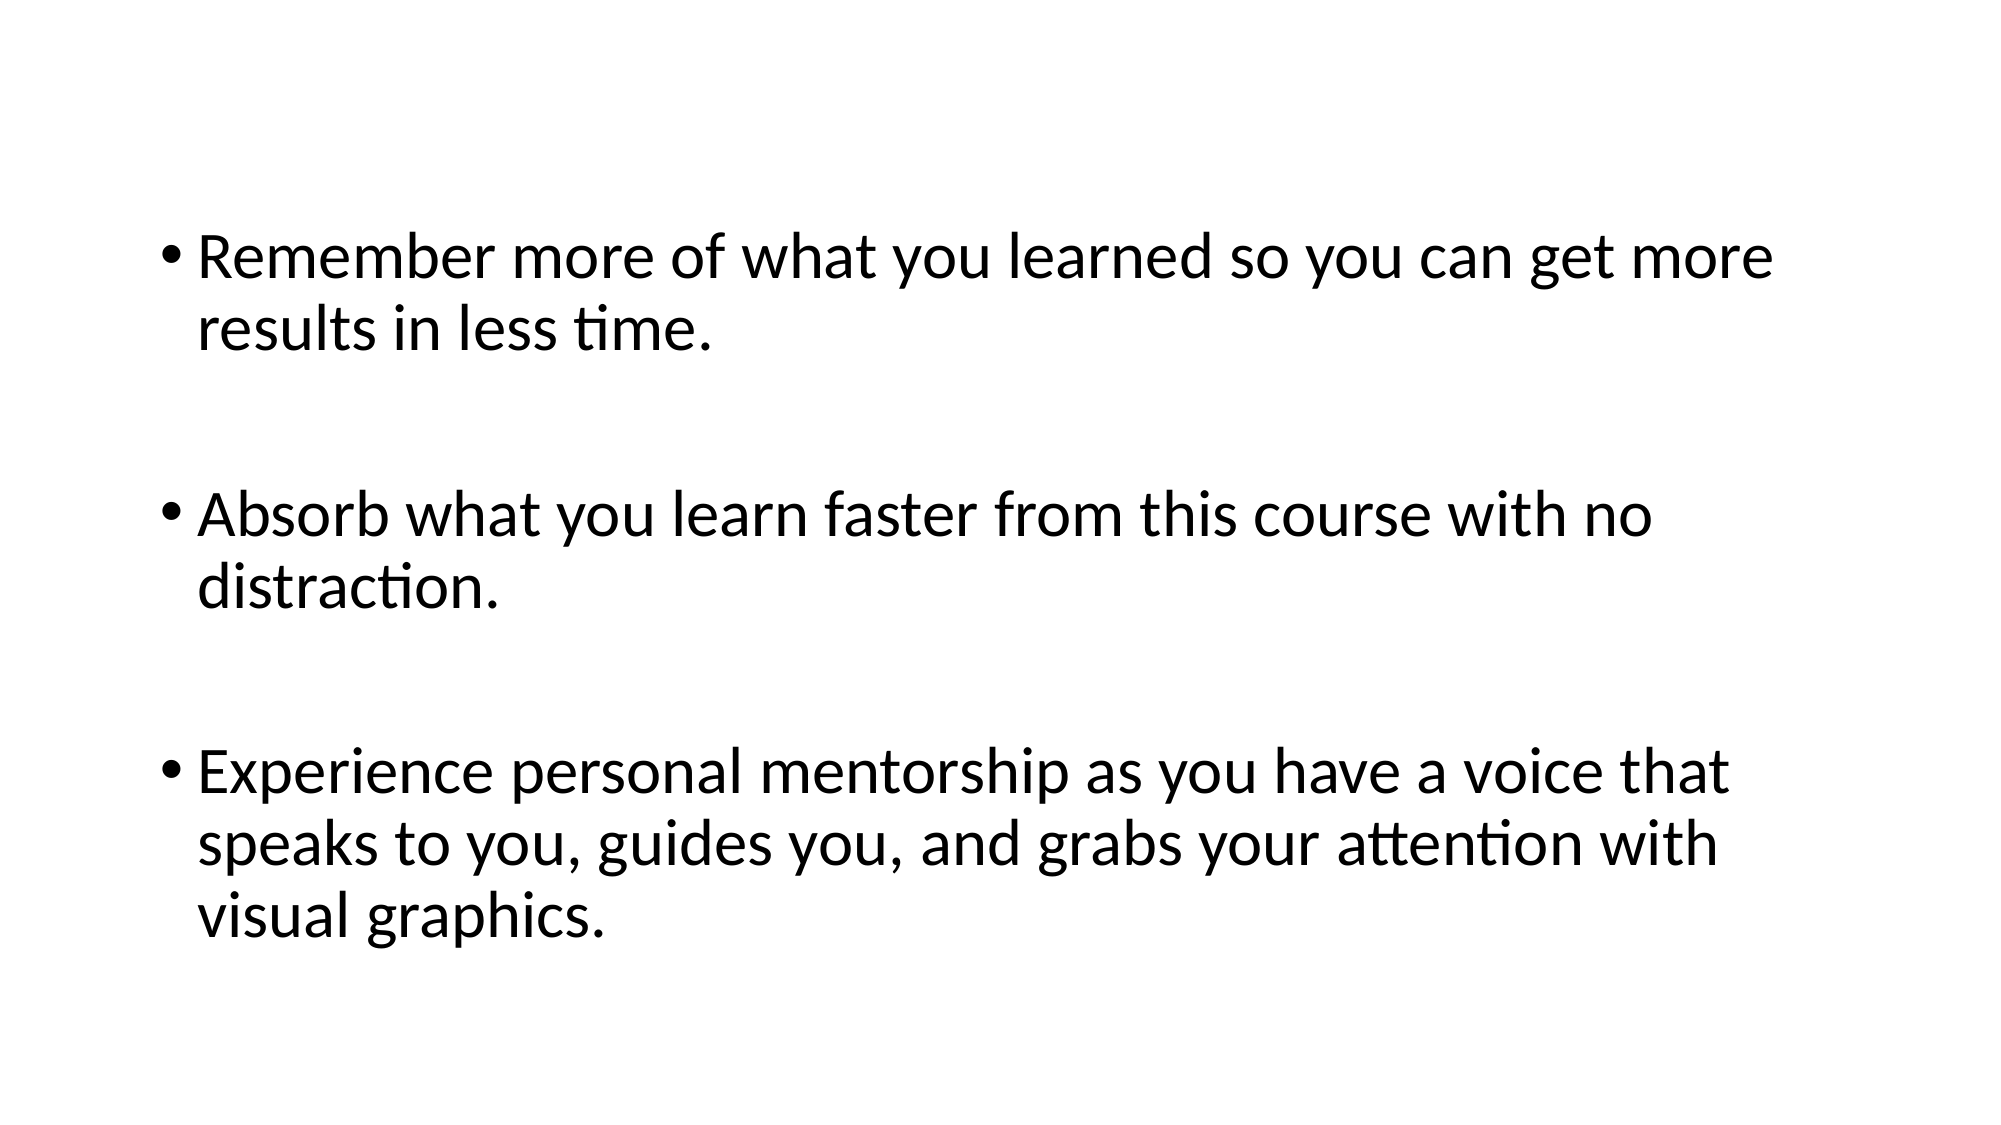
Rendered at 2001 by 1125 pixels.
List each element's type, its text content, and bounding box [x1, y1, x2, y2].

list Remember more of what you learned so you can get more results in less time. Absorb what you learn faster from this course with no distraction. Experience personal mentorship as you have a voice that speaks to you, guides you, and grabs your attention with visual graphics. [144, 213, 1870, 799]
